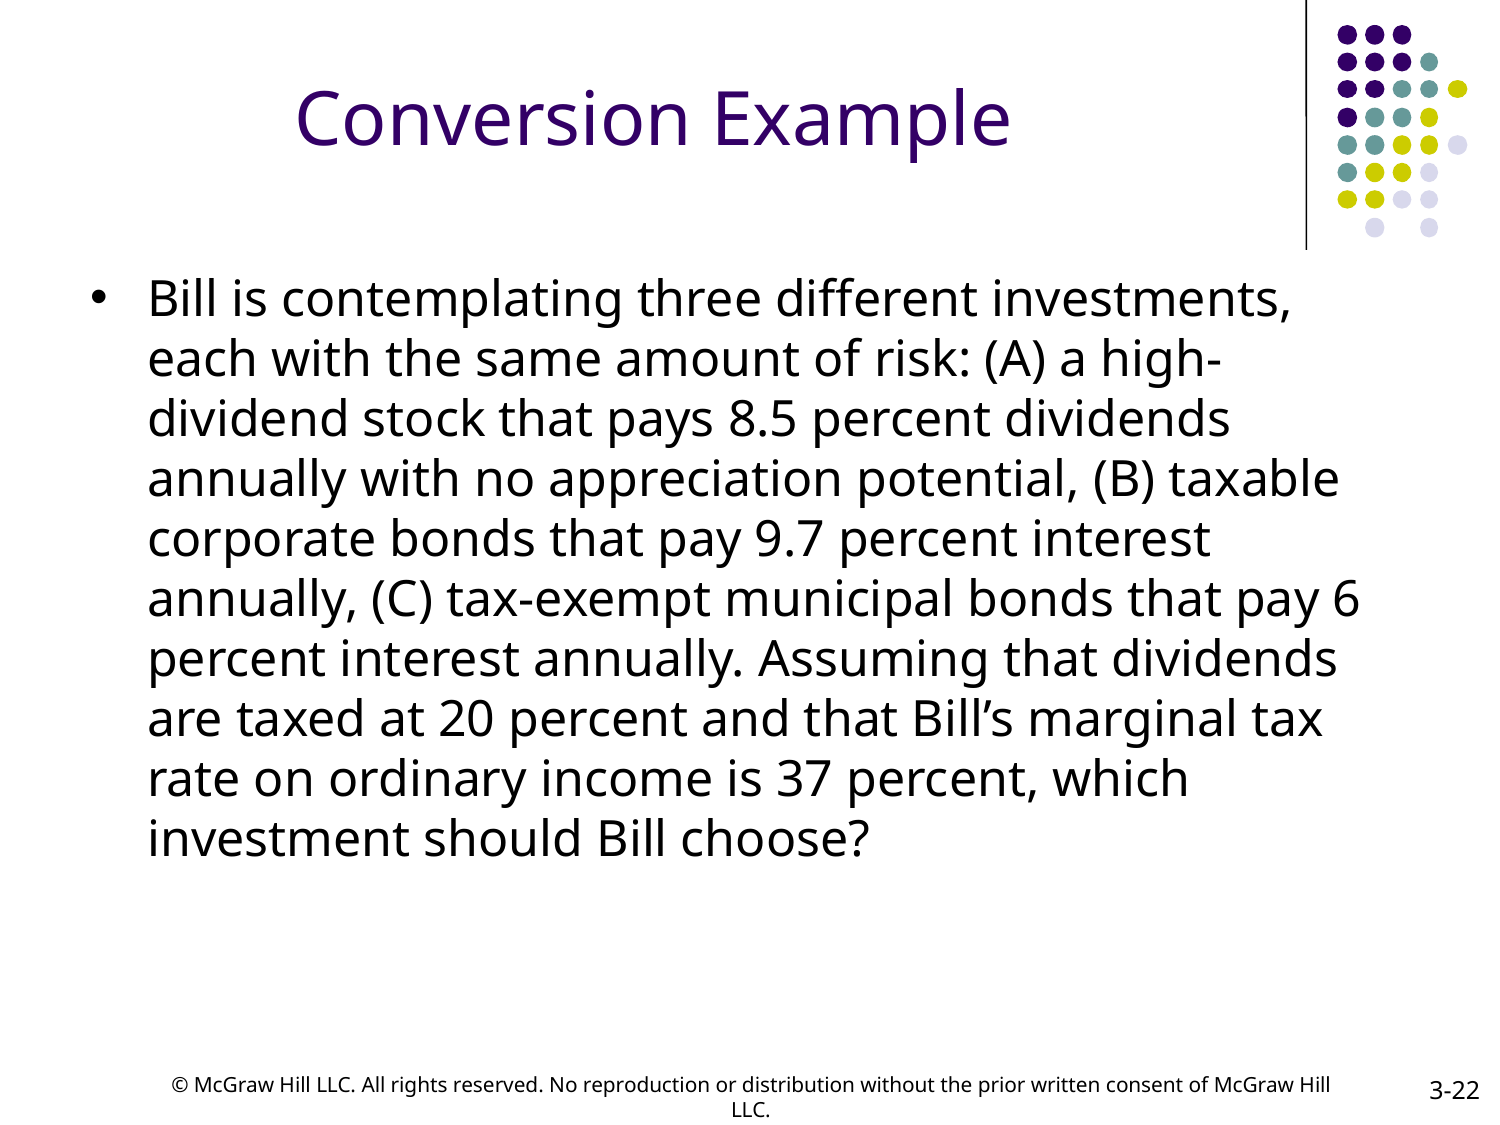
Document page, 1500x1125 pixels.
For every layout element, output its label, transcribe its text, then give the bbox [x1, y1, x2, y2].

list Bill is contemplating three different investments, each with the same amount of risk: (A) a high-dividend stock that pays 8.5 percent dividends annually with no appreciation potential, (B) taxable corporate bonds that pay 9.7 percent interest annually, (C) tax-exempt municipal bonds that pay 6 percent interest annually. Assuming that dividends are taxed at 20 percent and that Bill’s marginal tax rate on ordinary income is 37 percent, which investment should Bill choose? [75, 259, 1425, 1062]
title Conversion Example [32, 8, 1275, 234]
slide_number 3-22 [1345, 1061, 1496, 1122]
